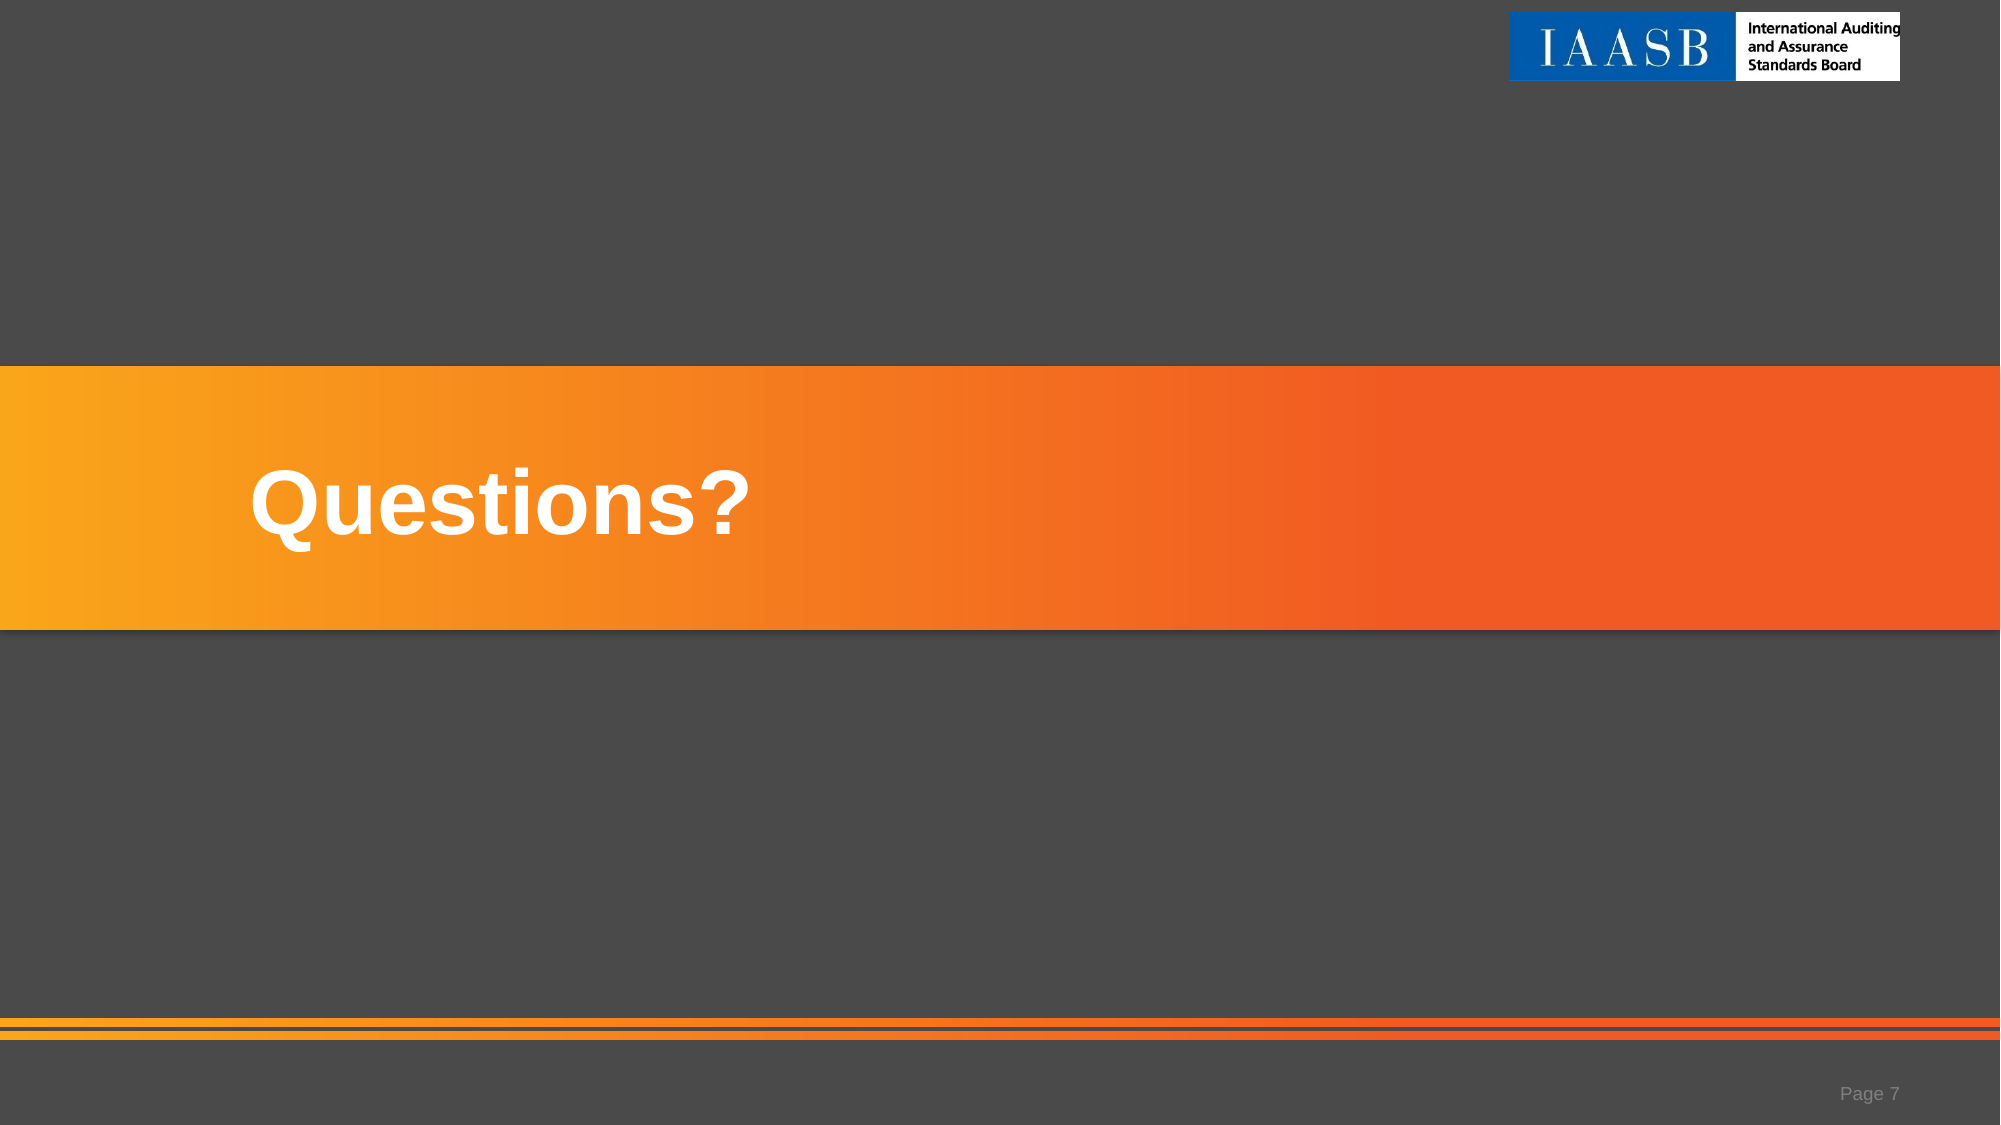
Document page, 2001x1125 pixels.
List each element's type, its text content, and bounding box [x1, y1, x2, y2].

slide_number Page 7 [1444, 1068, 1900, 1118]
title Questions? [249, 426, 1750, 553]
picture [1509, 12, 1900, 81]
